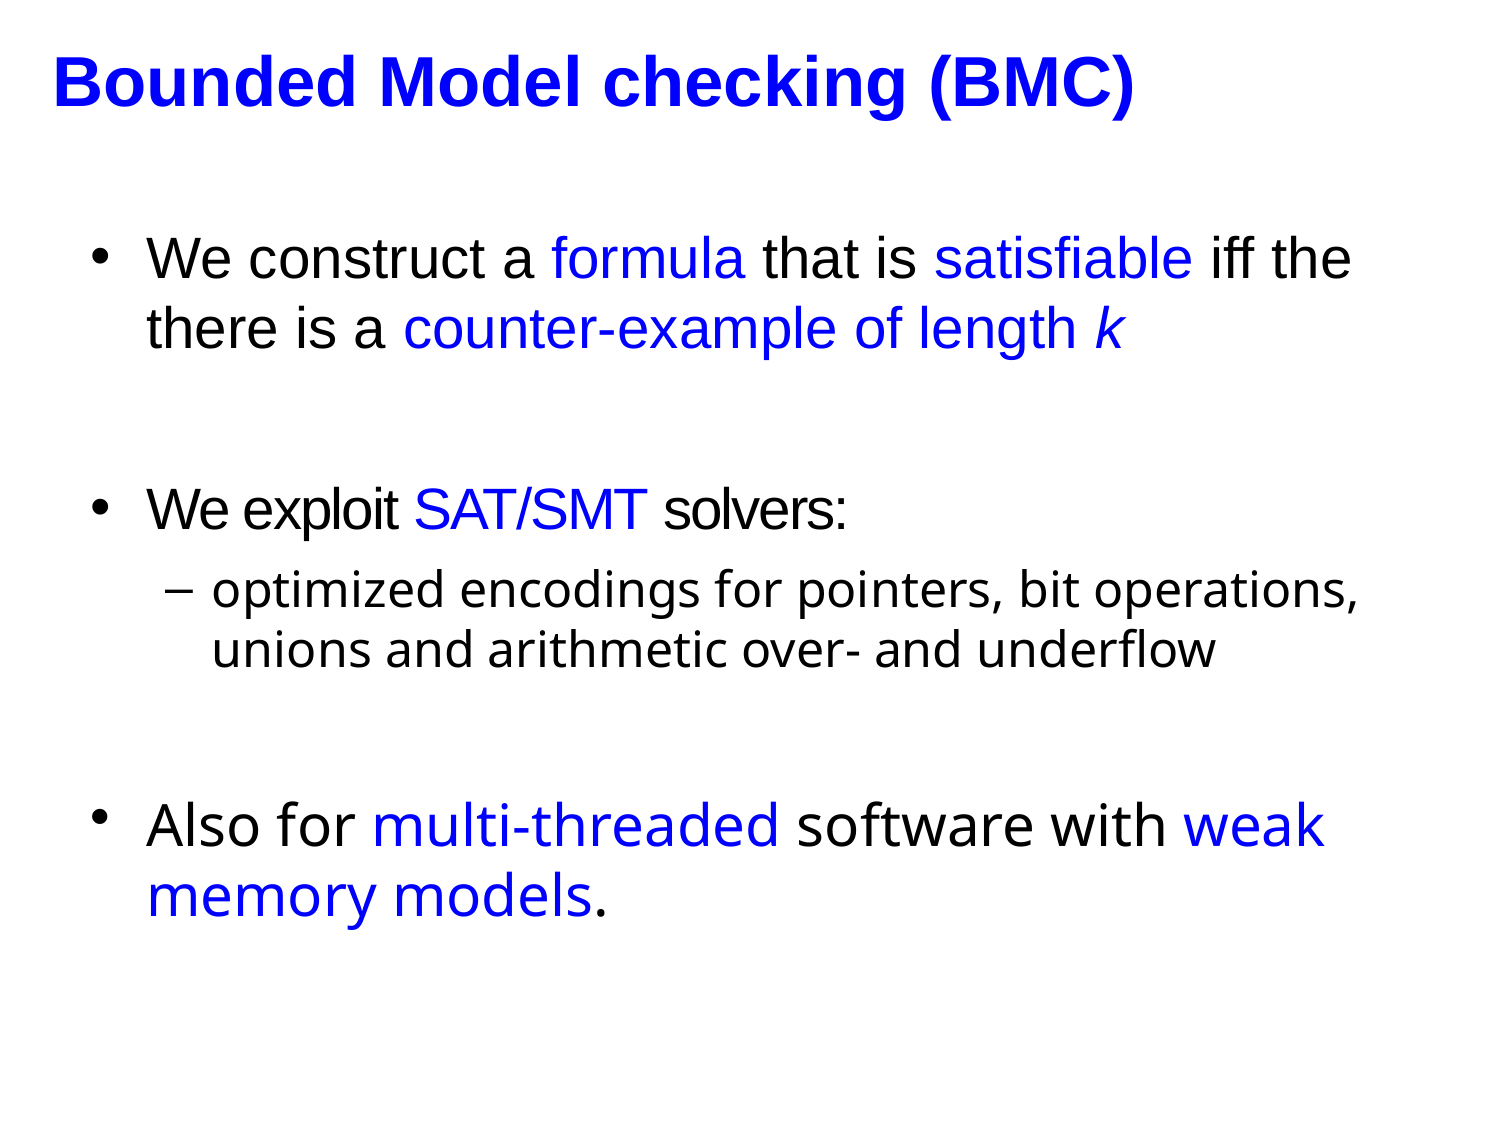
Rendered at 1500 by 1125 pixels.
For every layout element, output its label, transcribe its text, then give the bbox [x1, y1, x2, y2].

list We construct a formula that is satisfiable iff the there is a counter-example of length k We exploit SAT/SMT solvers: optimized encodings for pointers, bit operations, unions and arithmetic over- and underflow Also for multi-threaded software with weak memory models. [74, 212, 1426, 1076]
title Bounded Model checking (BMC) [37, 19, 1476, 138]
